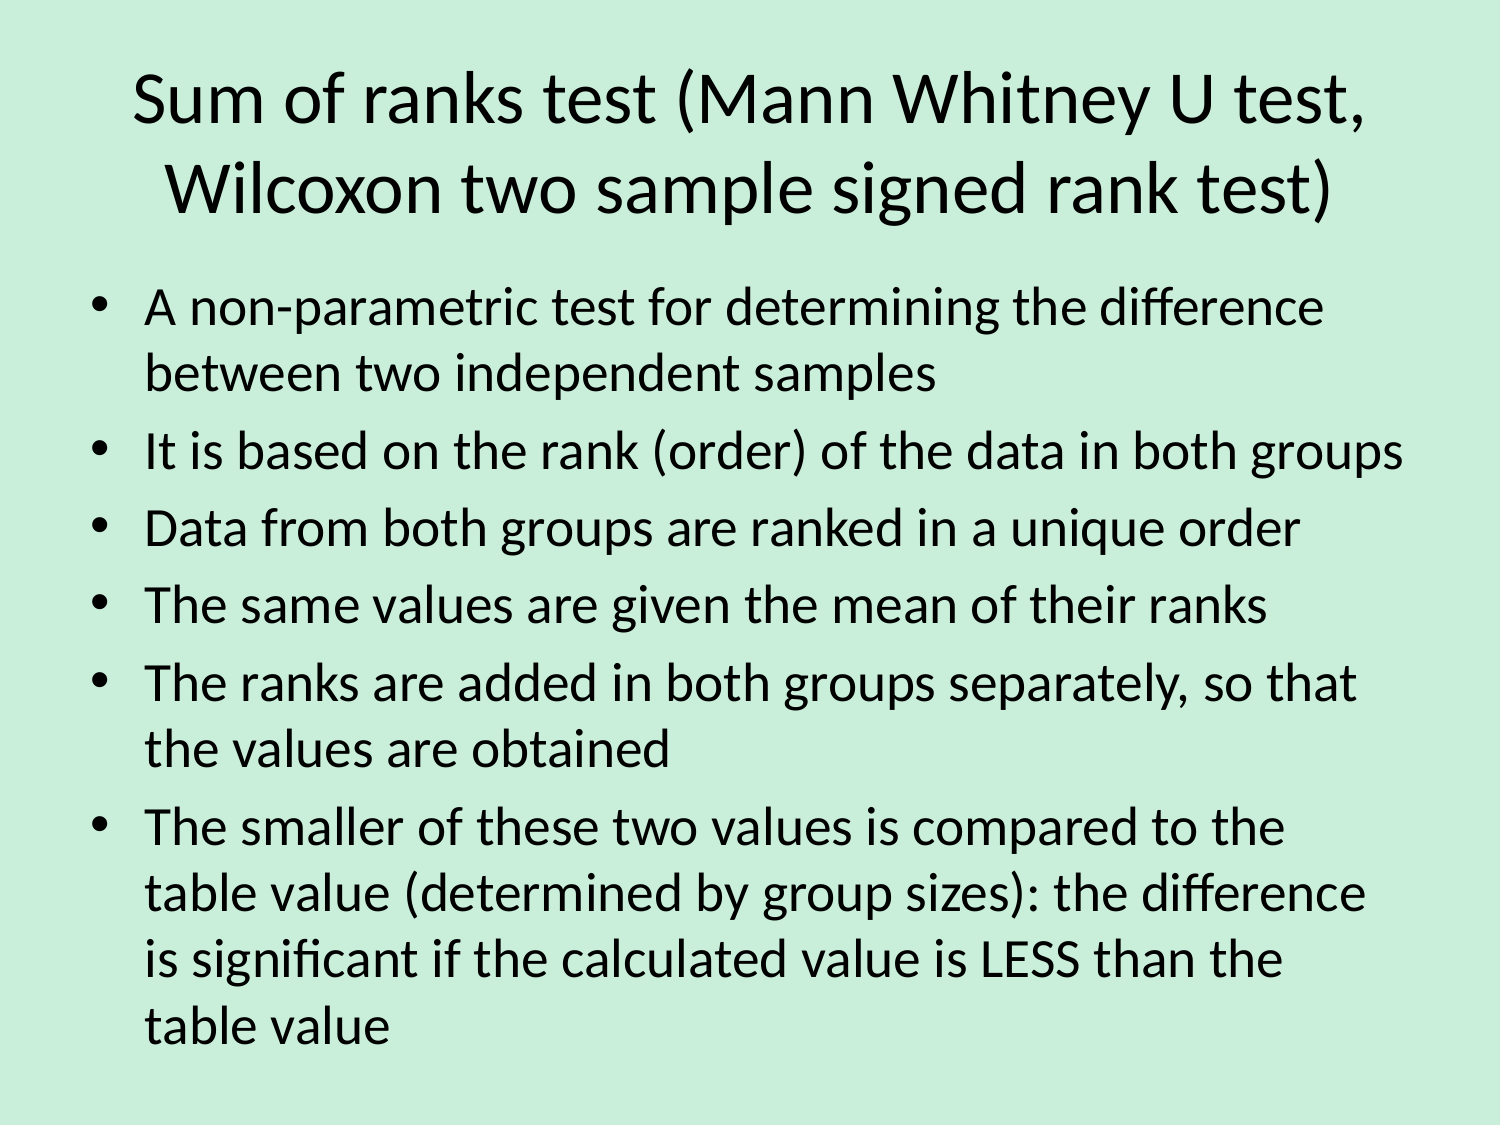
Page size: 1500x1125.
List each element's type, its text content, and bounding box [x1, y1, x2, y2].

title Sum of ranks test (Mann Whitney U test, Wilcoxon two sample signed rank test) [75, 45, 1425, 233]
